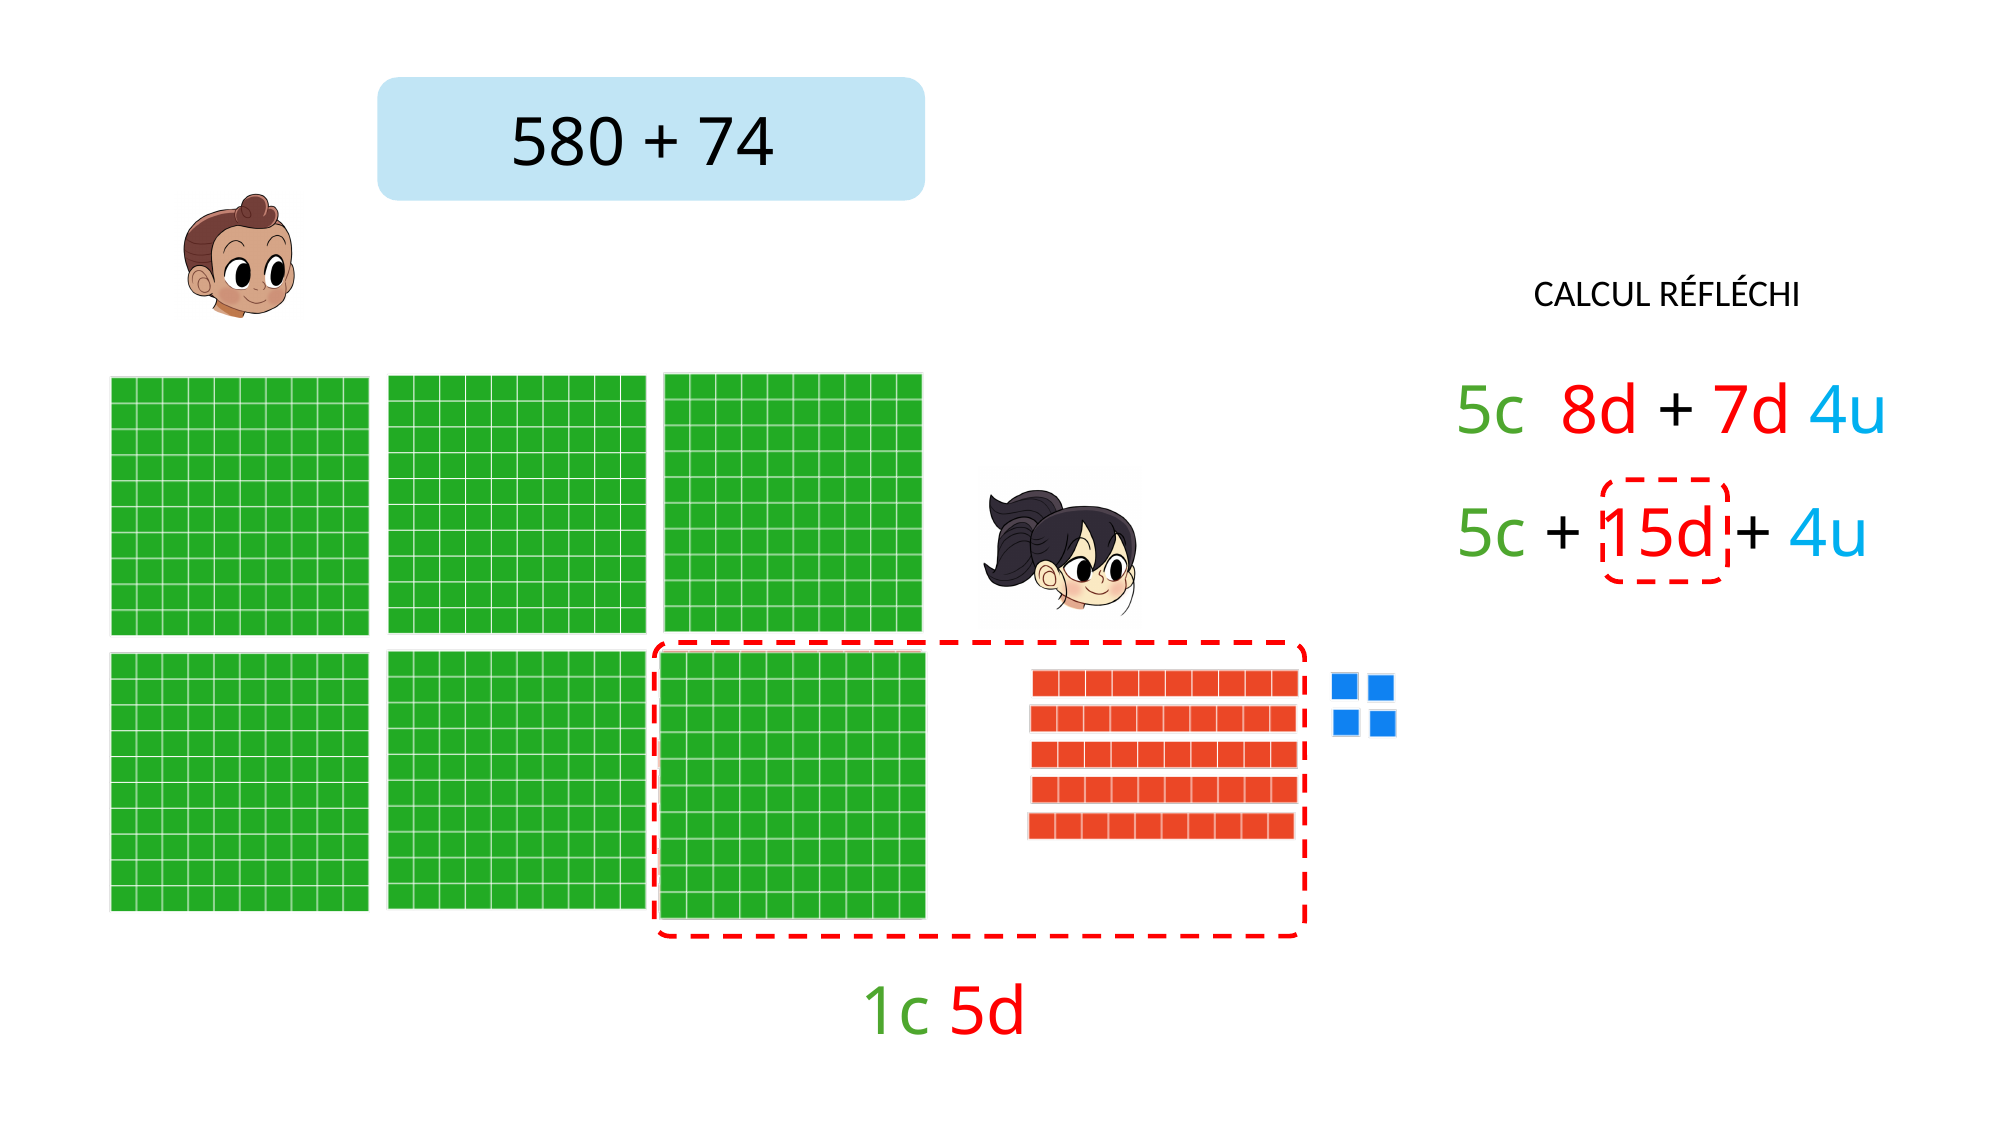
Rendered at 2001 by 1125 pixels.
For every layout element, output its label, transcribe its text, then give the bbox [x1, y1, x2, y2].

text_box [1601, 478, 1730, 584]
text_box 580 + 74 [375, 75, 927, 203]
text_box 5c + 15d + 4u [1420, 482, 1889, 658]
text_box CALCUL RÉFLÉCHI [1519, 261, 1826, 322]
text_box 1c 5d [846, 973, 1179, 1056]
text_box 5c 8d + 7d 4u [1438, 359, 1907, 454]
picture [58, 321, 1449, 973]
picture [173, 190, 304, 320]
